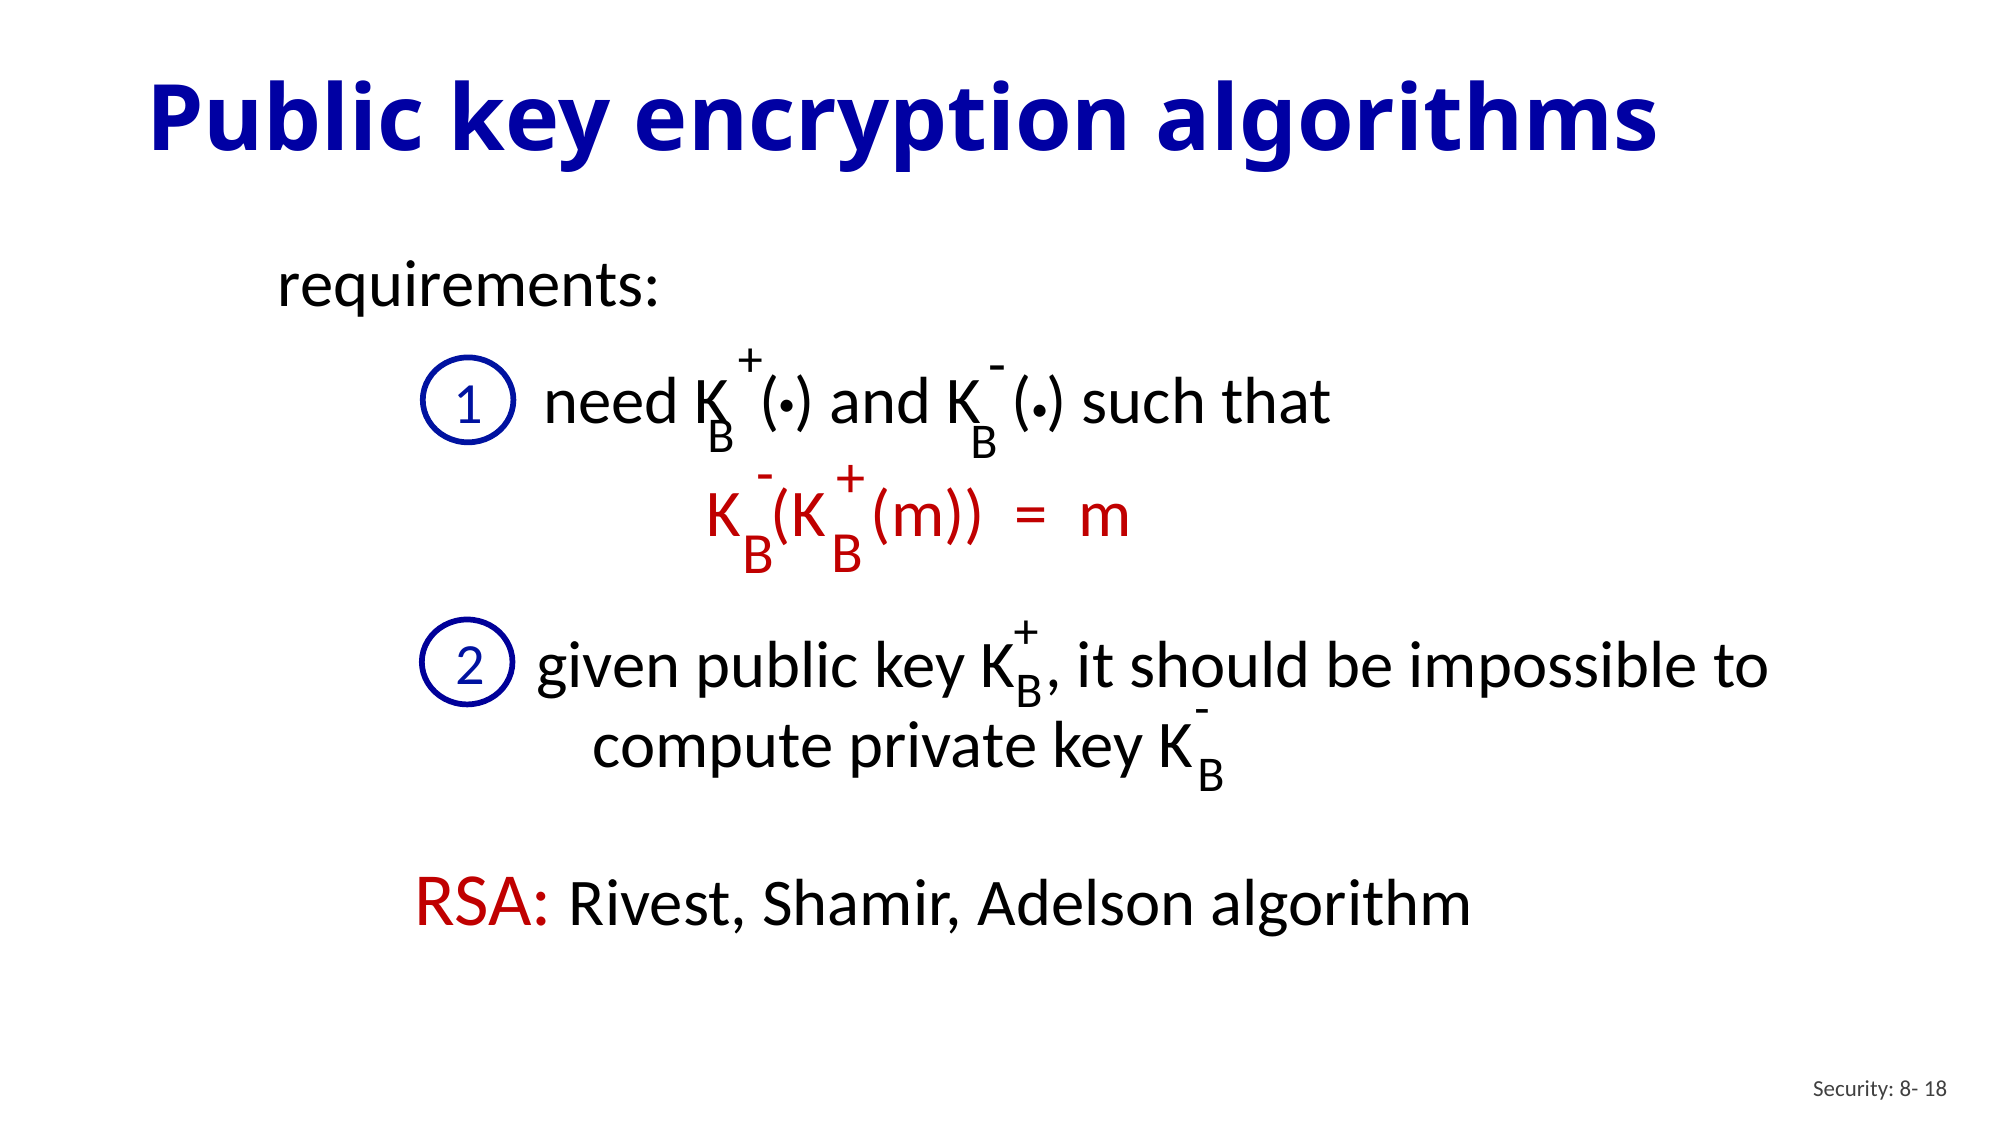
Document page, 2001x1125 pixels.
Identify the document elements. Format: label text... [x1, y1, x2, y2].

text_box requirements: [262, 232, 677, 328]
title Public key encryption algorithms [131, 47, 1856, 195]
text_box RSA: Rivest, Shamir, Adelson algorithm [399, 842, 1489, 948]
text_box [422, 304, 1429, 591]
slide_number Security: 8- 18 [1512, 1056, 1963, 1117]
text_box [421, 591, 1803, 810]
